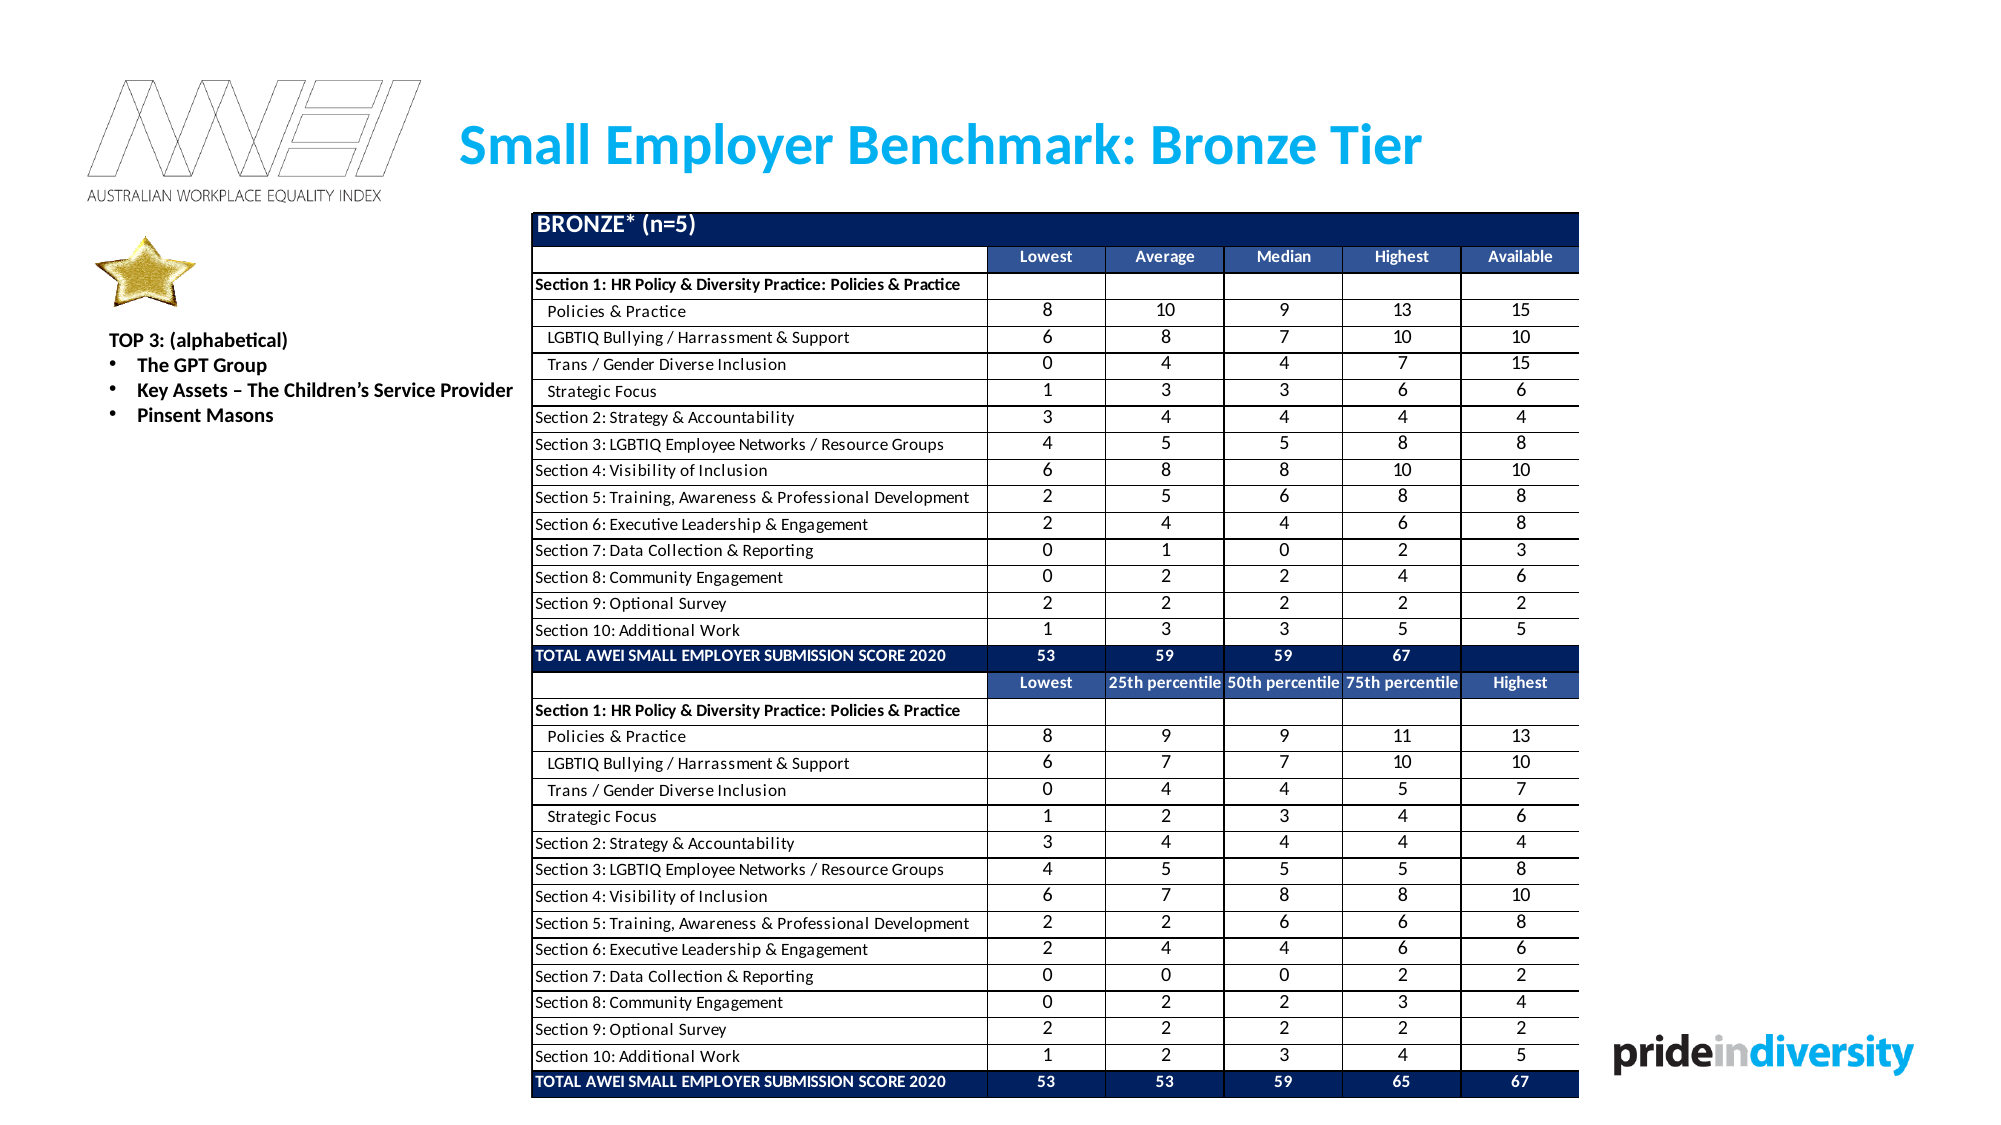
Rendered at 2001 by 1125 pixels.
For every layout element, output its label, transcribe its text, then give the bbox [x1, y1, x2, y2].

picture [1614, 1034, 1914, 1076]
picture [86, 78, 422, 204]
title Small Employer Benchmark: Bronze Tier [444, 47, 1914, 235]
picture [531, 212, 1581, 1099]
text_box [94, 235, 526, 436]
picture [1758, 1050, 1765, 1061]
picture [1900, 1049, 1914, 1076]
